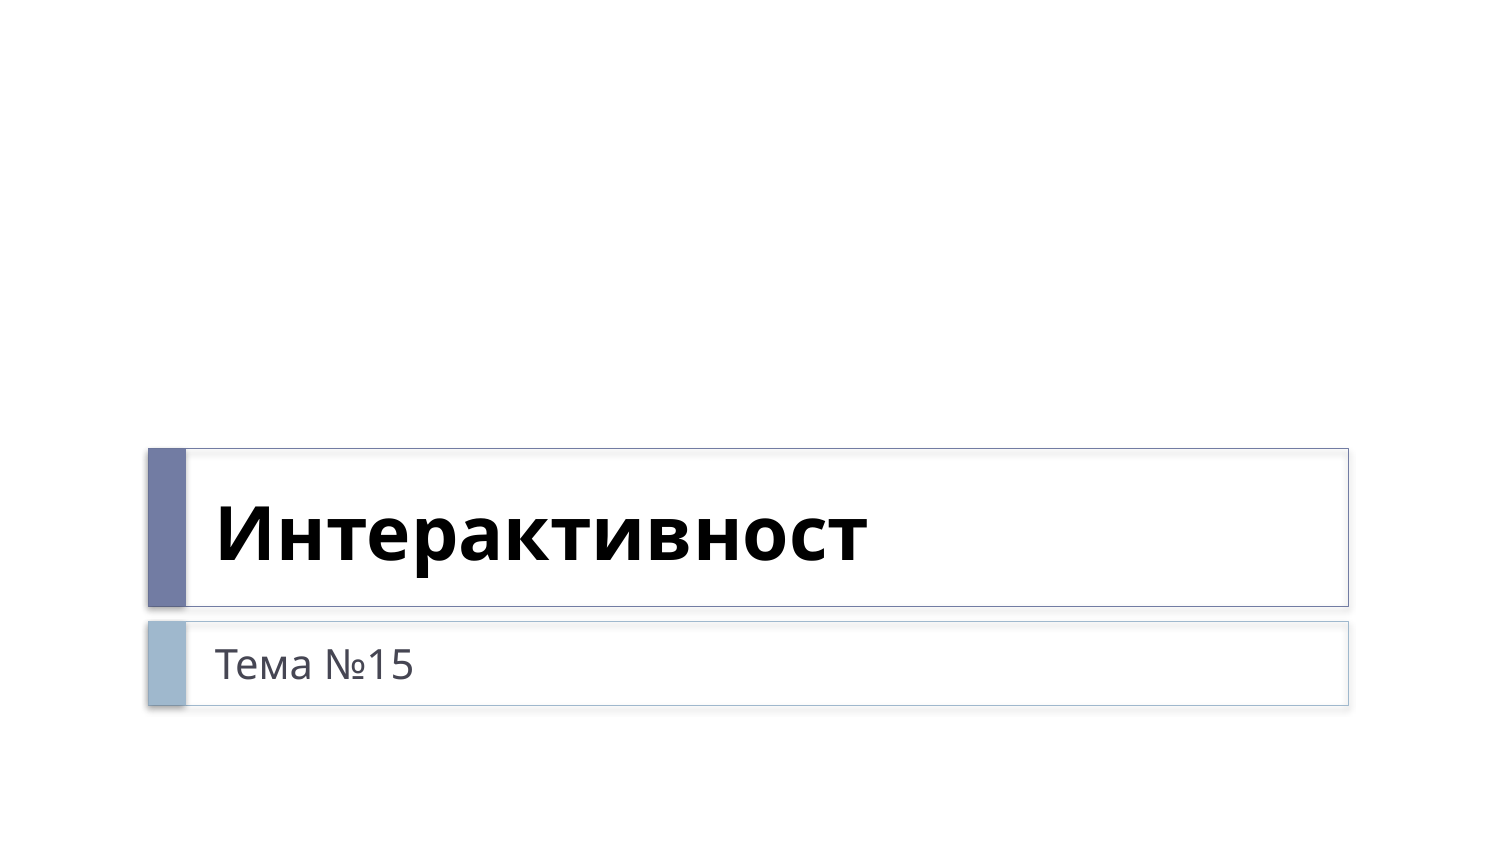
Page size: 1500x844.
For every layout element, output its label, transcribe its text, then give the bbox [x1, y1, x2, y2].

subtitle Тема №15 [200, 630, 1325, 697]
title Интерактивност [200, 478, 1325, 600]
